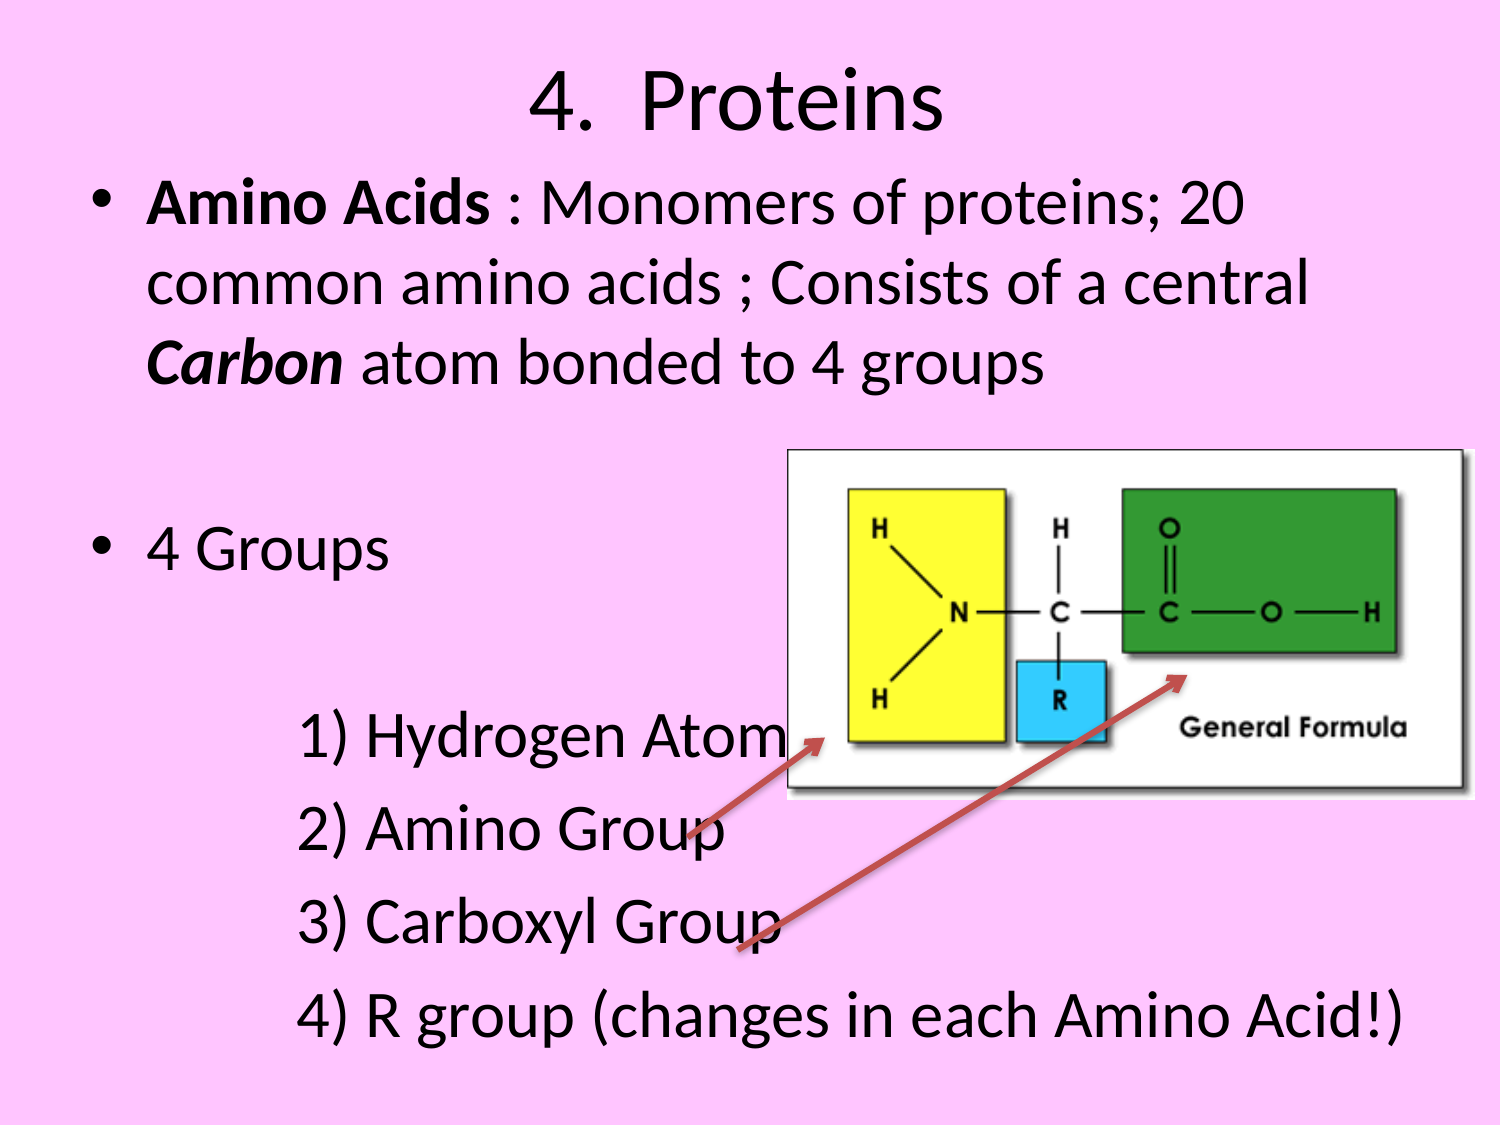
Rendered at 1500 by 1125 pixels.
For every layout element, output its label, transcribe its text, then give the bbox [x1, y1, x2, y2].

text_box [737, 674, 1188, 951]
title 4. Proteins [62, 0, 1413, 188]
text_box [687, 737, 732, 838]
list Amino Acids : Monomers of proteins; 20 common amino acids ; Consists of a central Carbon atom bonded to 4 groups 4 Groups 1) Hydrogen Atom 2) Amino Group 3) Carboxyl Group 4) R group (changes in each Amino Acid!) [74, 149, 1426, 1101]
picture [787, 449, 1476, 800]
